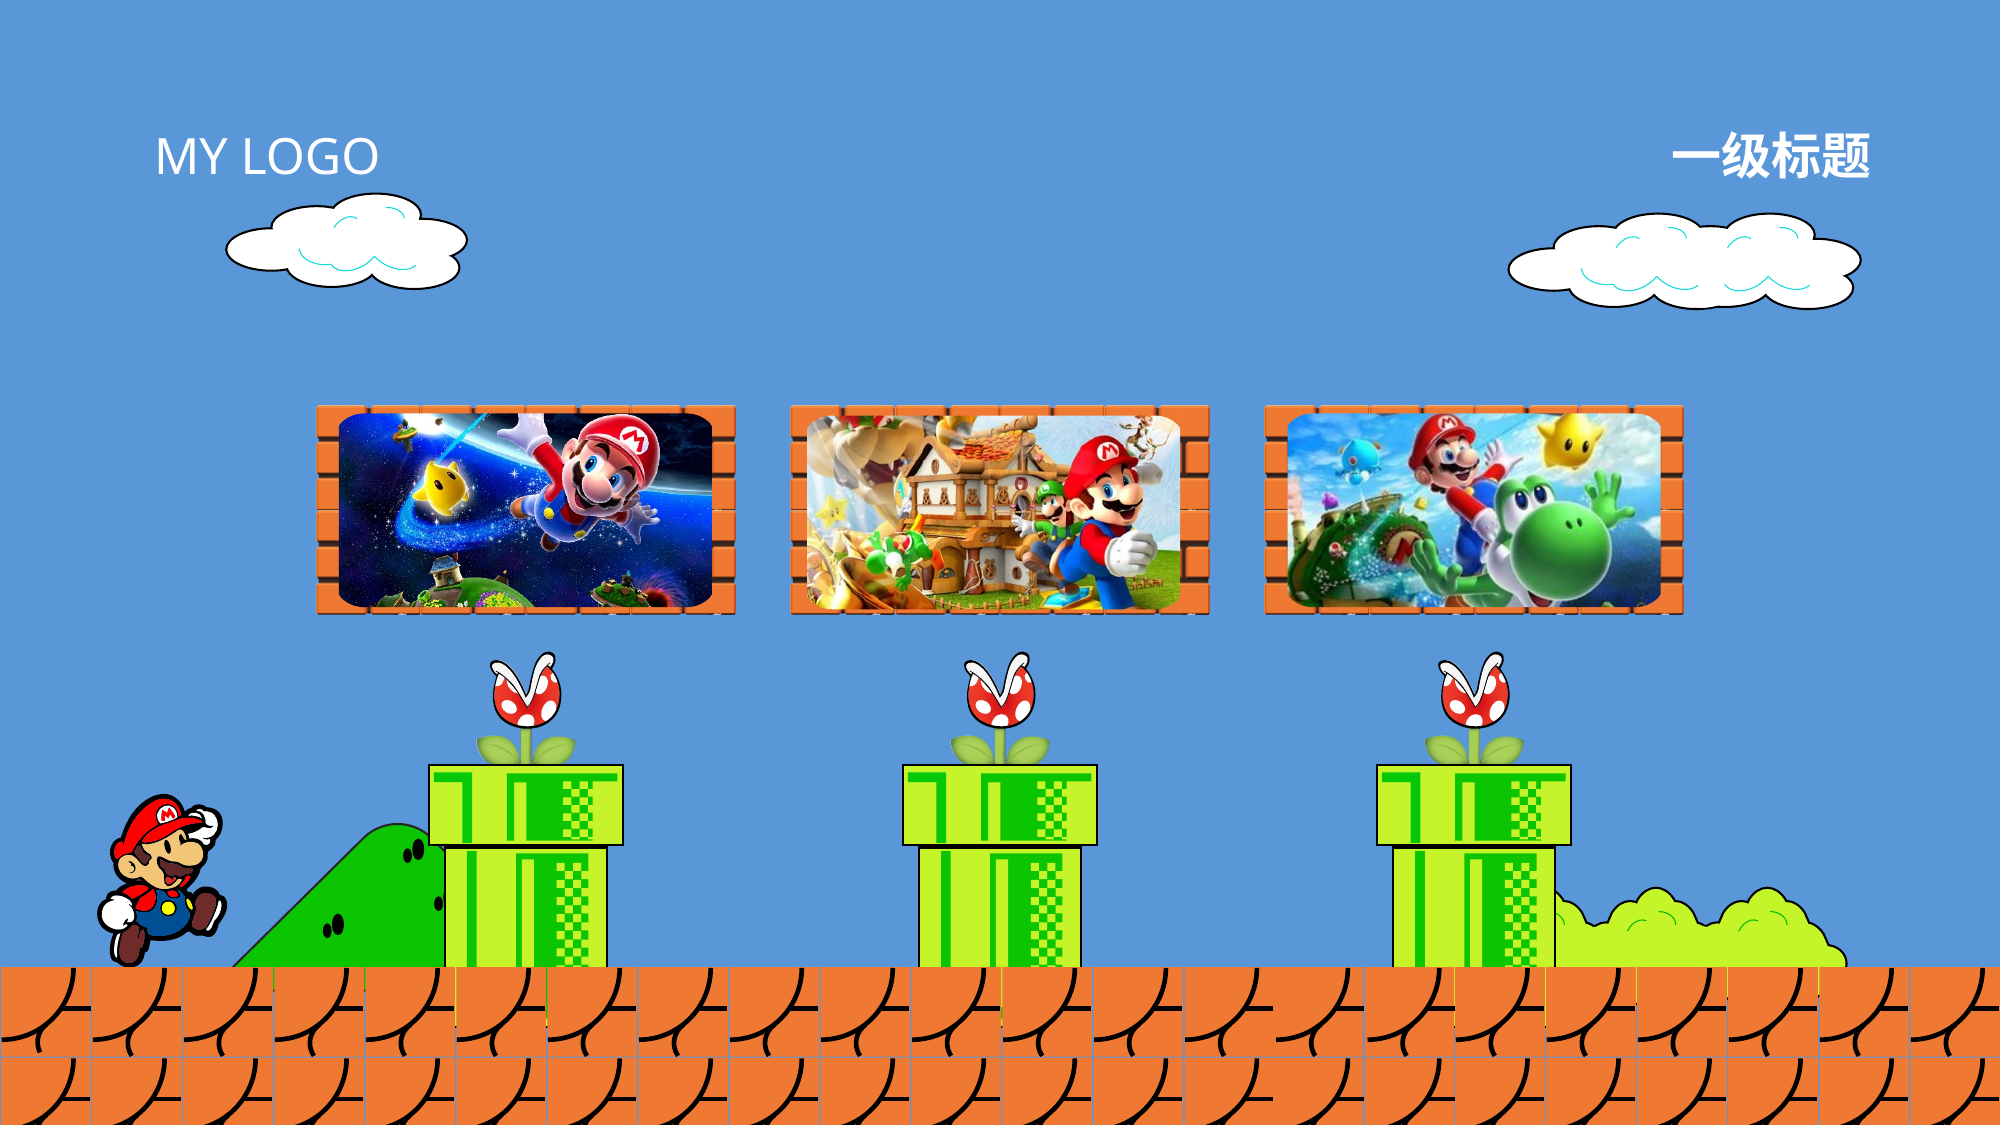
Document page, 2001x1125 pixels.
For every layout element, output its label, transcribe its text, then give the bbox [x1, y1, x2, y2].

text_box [1508, 213, 1861, 310]
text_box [790, 405, 1210, 616]
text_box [266, 838, 428, 896]
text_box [226, 193, 467, 289]
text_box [902, 651, 1098, 896]
text_box 一级标题 [1634, 117, 1908, 193]
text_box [1376, 651, 1572, 896]
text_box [92, 793, 233, 896]
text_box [1264, 405, 1684, 616]
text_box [428, 651, 624, 896]
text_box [0, 896, 2000, 1125]
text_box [316, 405, 736, 616]
